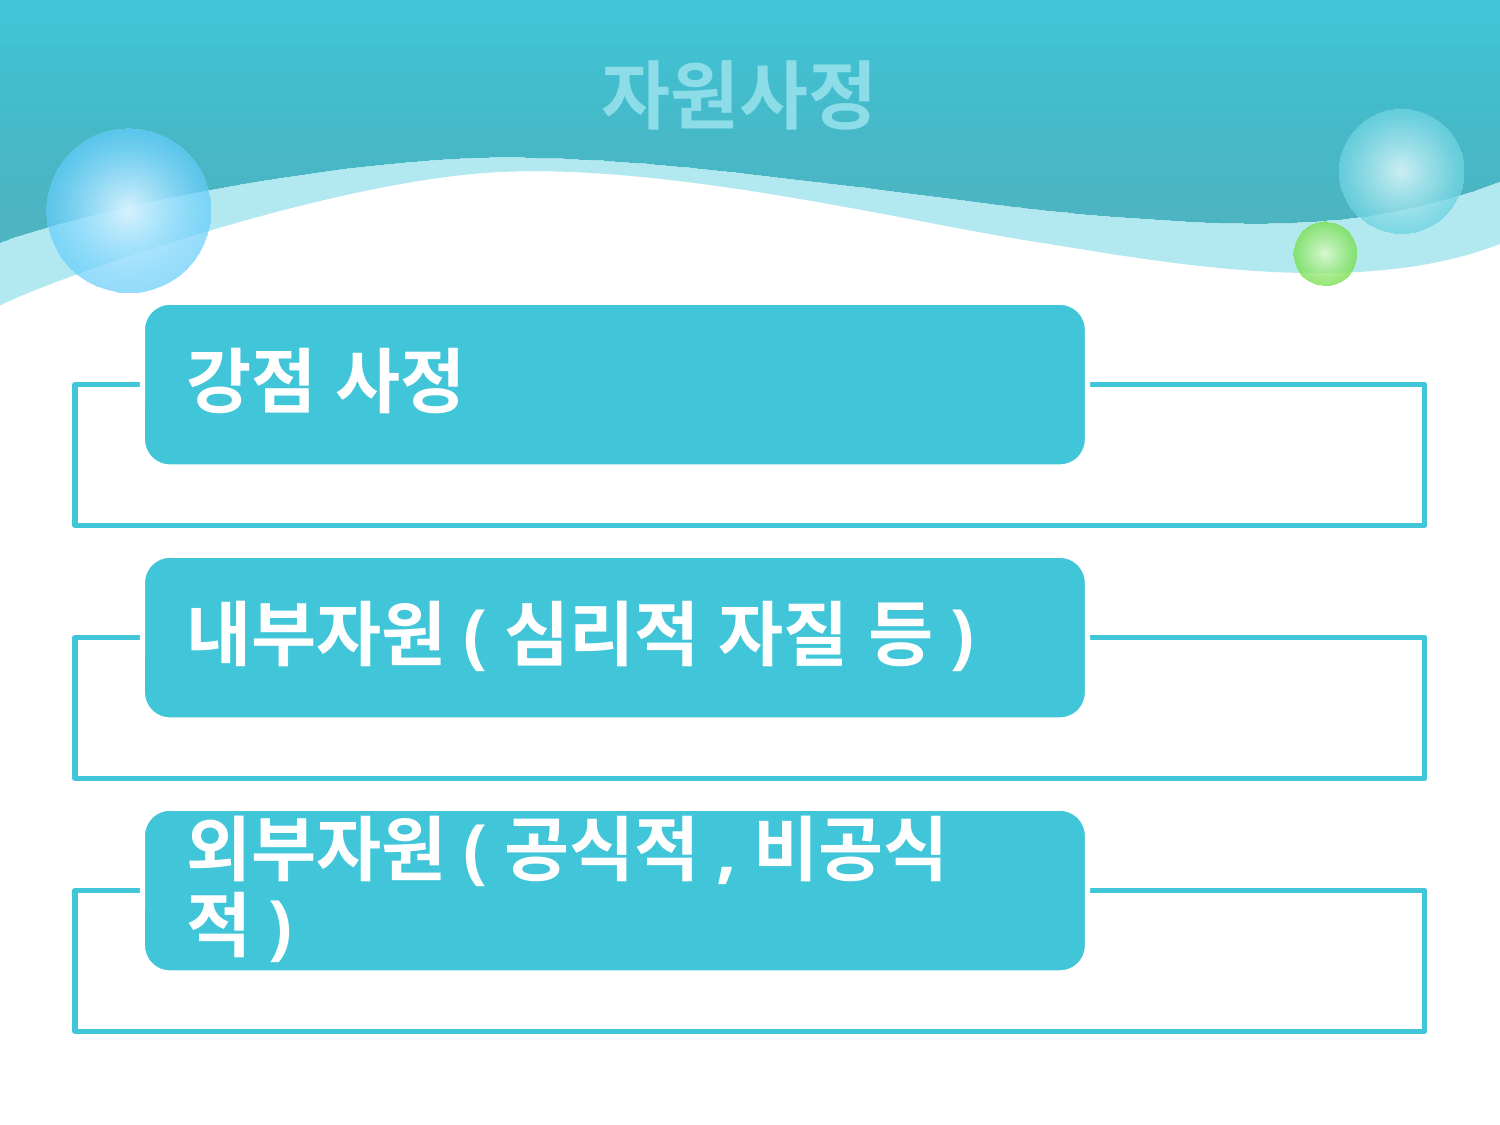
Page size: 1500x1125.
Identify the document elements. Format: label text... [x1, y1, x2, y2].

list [74, 295, 1426, 1039]
title 자원사정 [75, 0, 1425, 188]
